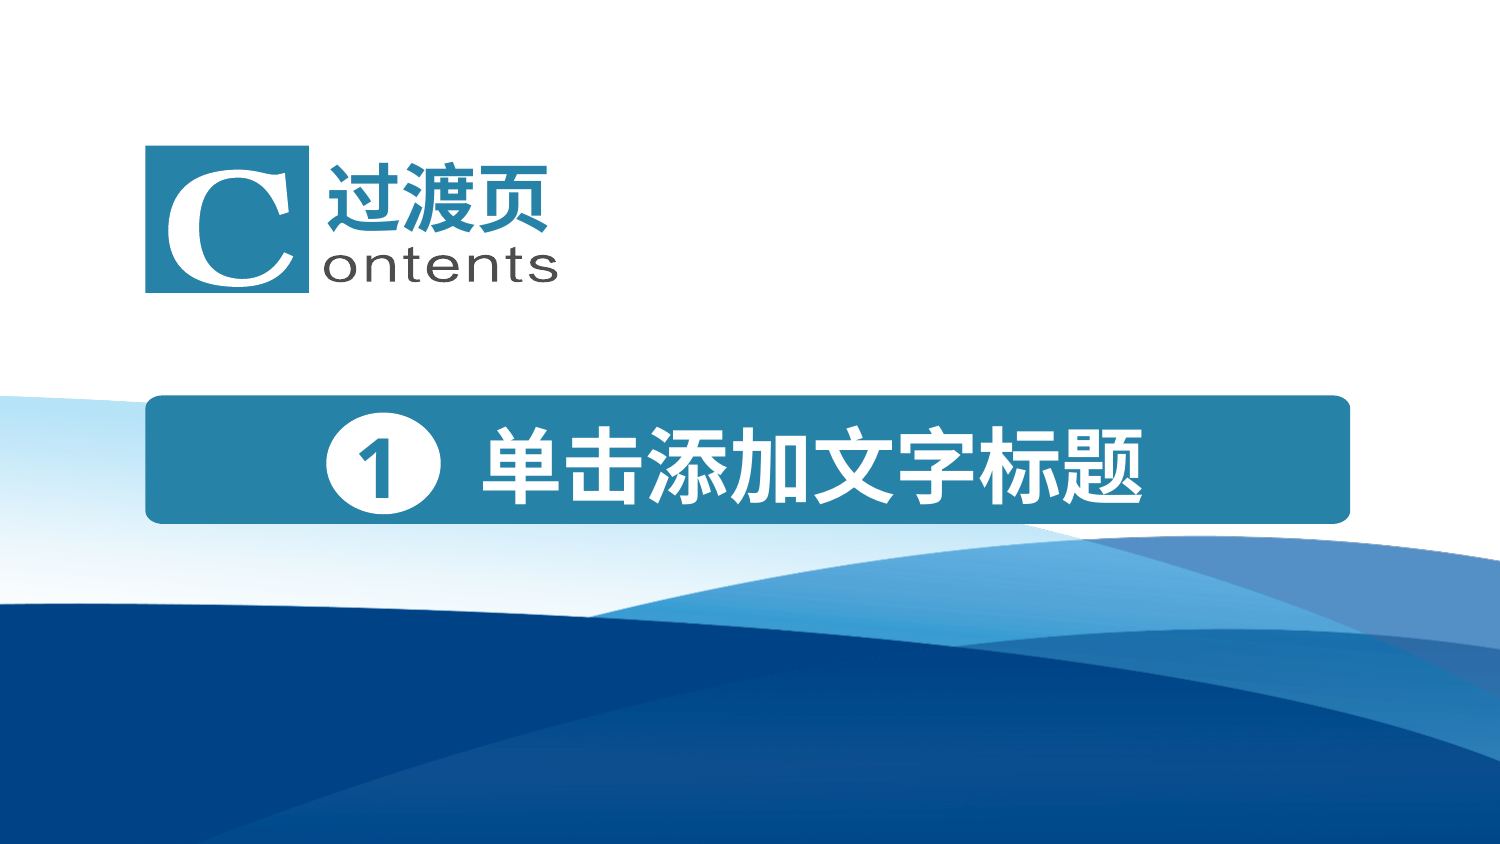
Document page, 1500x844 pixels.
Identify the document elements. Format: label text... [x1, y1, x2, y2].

text_box [403, 246, 421, 283]
text_box [168, 169, 294, 287]
text_box [528, 254, 558, 283]
text_box [505, 246, 523, 283]
text_box [145, 145, 309, 293]
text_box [326, 407, 441, 524]
text_box [426, 255, 459, 283]
picture [0, 395, 1500, 844]
text_box [366, 254, 395, 282]
text_box 过渡页 [288, 144, 589, 249]
text_box [468, 254, 498, 282]
text_box [324, 255, 357, 283]
